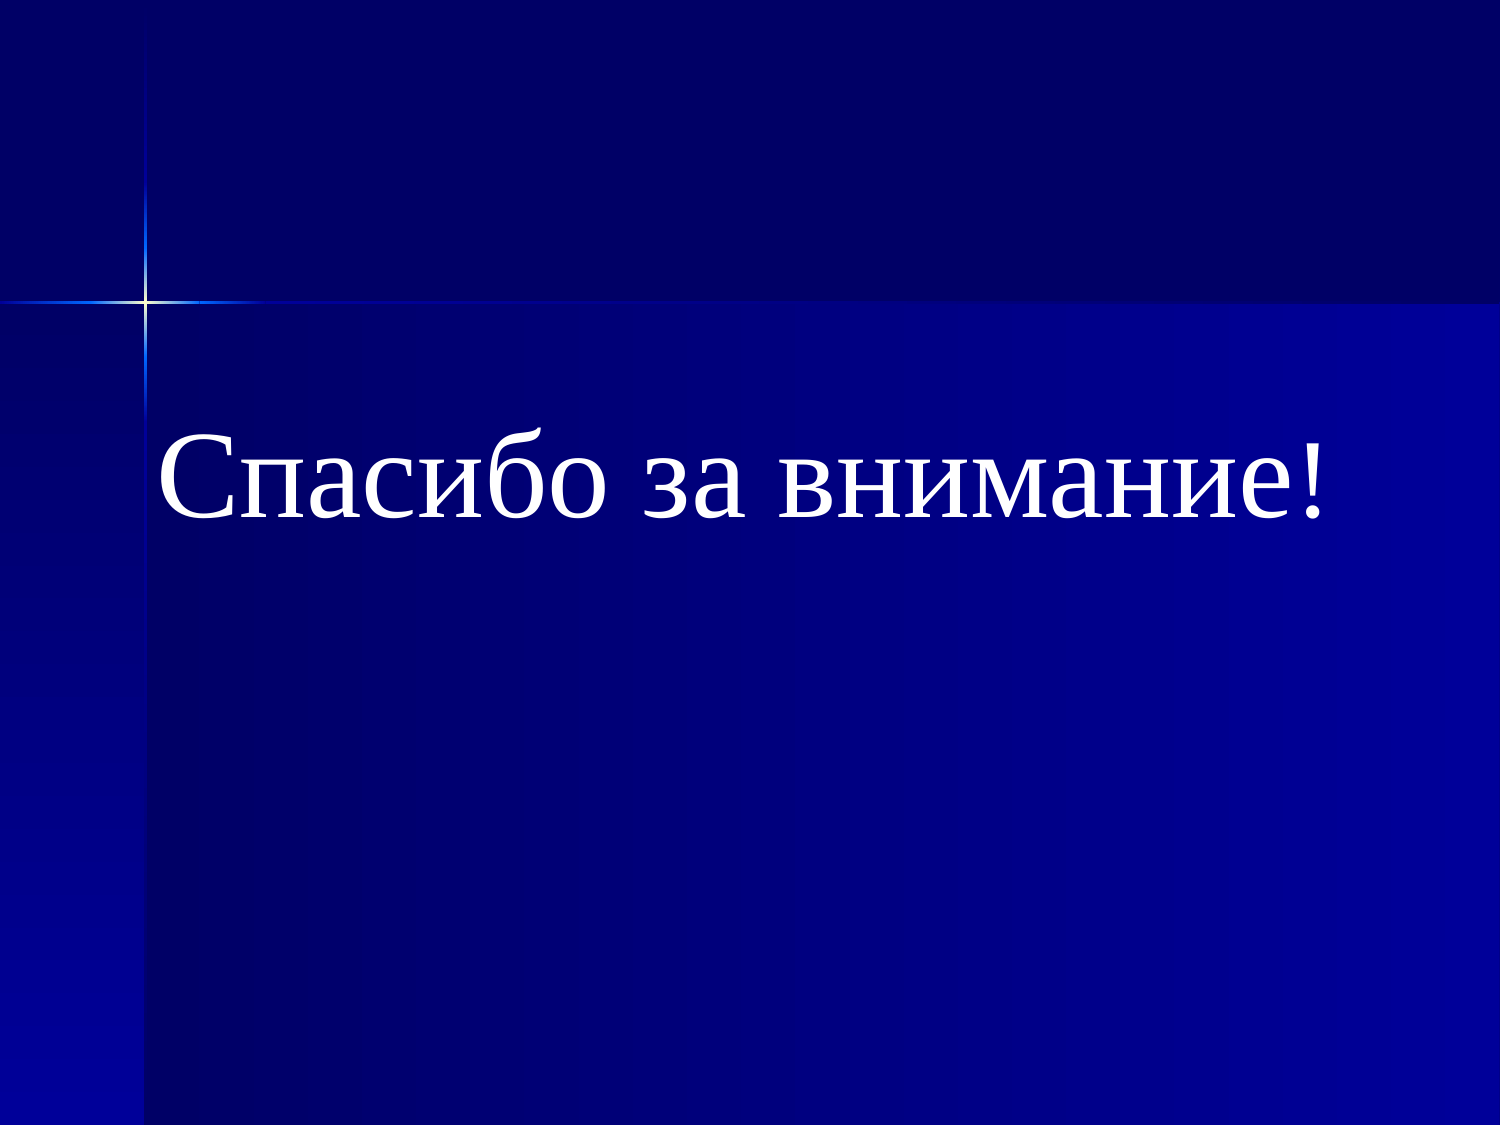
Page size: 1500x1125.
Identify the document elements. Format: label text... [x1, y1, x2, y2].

text_box Спасибо за внимание! [141, 385, 1347, 550]
